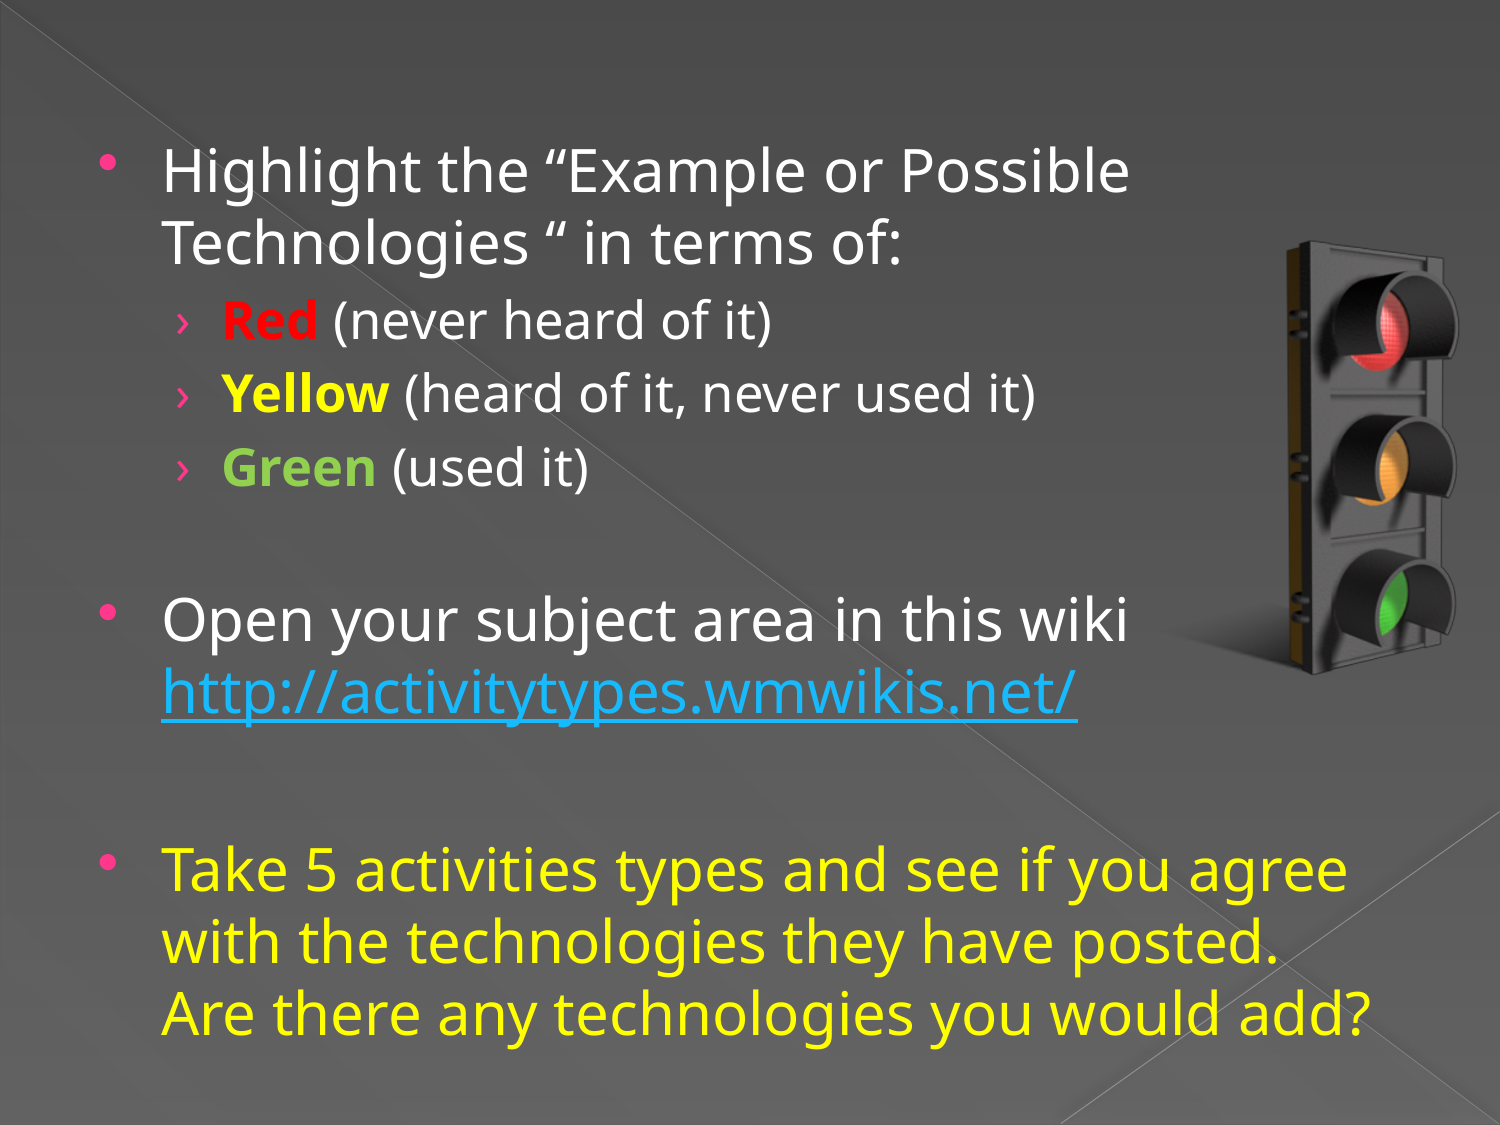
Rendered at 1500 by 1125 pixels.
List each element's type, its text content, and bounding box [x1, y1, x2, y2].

picture [1149, 237, 1463, 680]
list Highlight the “Example or Possible Technologies “ in terms of: Red (never heard of it) Yellow (heard of it, never used it) Green (used it) Open your subject area in this wiki http://activitytypes.wmwikis.net/ Take 5 activities types and see if you agree with the technologies they have posted. Are there any technologies you would add? [75, 125, 1425, 1059]
